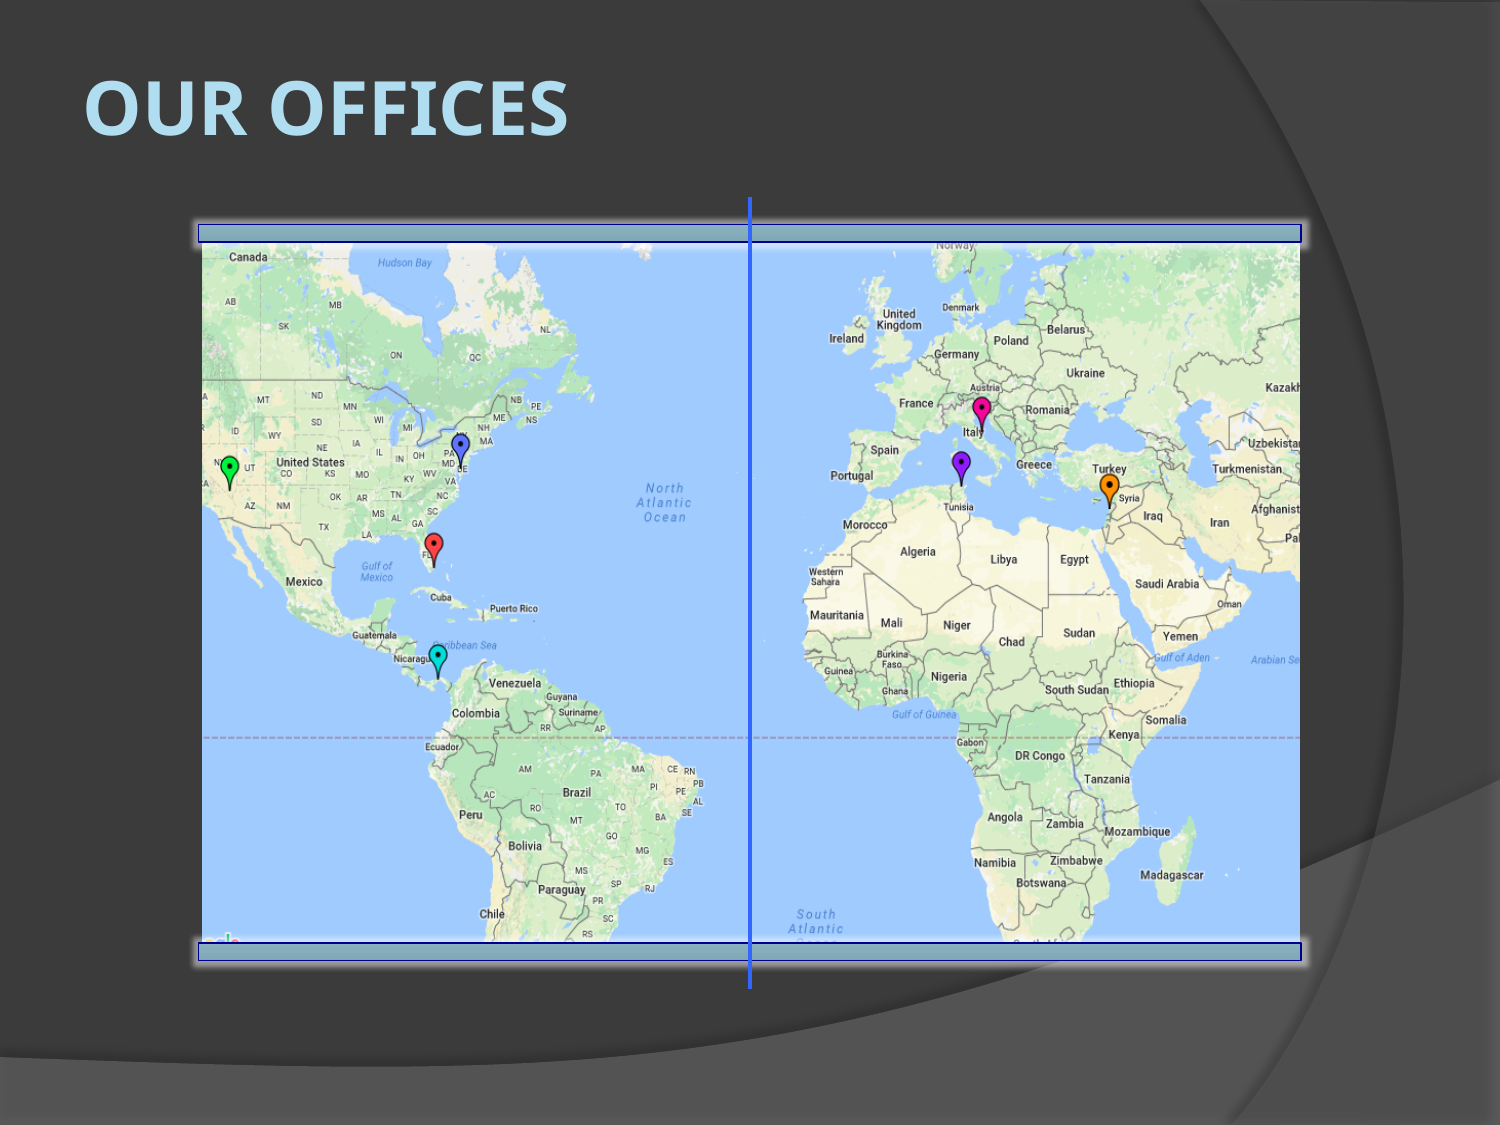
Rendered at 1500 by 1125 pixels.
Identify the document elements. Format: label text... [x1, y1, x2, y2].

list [209, 228, 1293, 953]
title OUR OFFICES [75, 0, 1300, 288]
